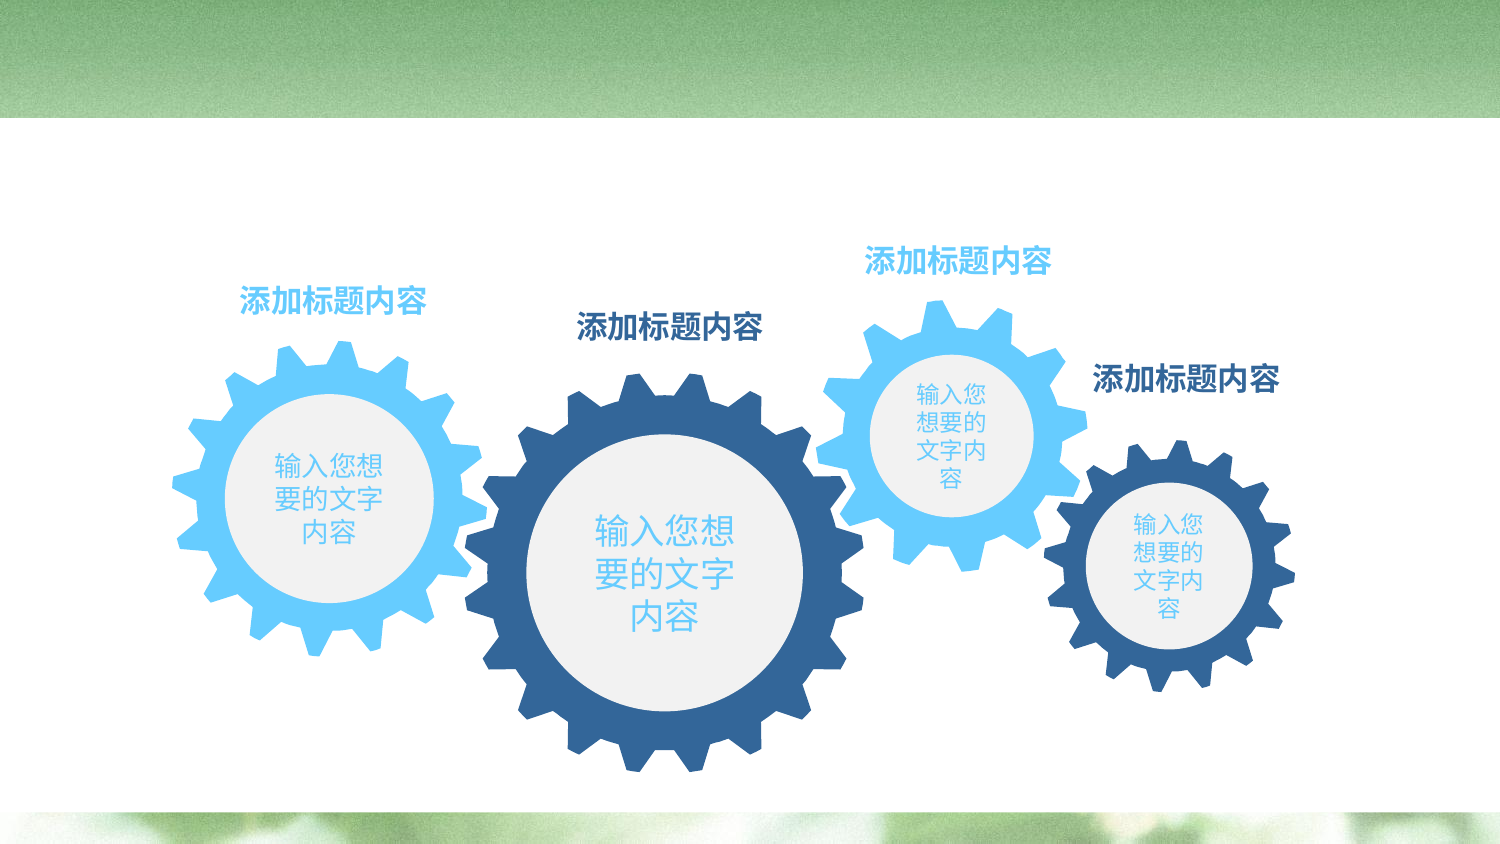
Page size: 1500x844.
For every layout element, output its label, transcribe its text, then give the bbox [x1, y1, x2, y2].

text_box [1043, 439, 1296, 693]
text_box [464, 373, 864, 773]
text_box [171, 340, 488, 657]
text_box 添加标题内容 [1091, 351, 1302, 405]
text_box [815, 300, 1088, 572]
text_box 添加标题内容 [538, 299, 802, 371]
text_box 添加标题内容 [202, 273, 465, 327]
picture [0, 813, 1500, 844]
text_box 添加标题内容 [827, 233, 1090, 287]
picture [0, 0, 1500, 118]
